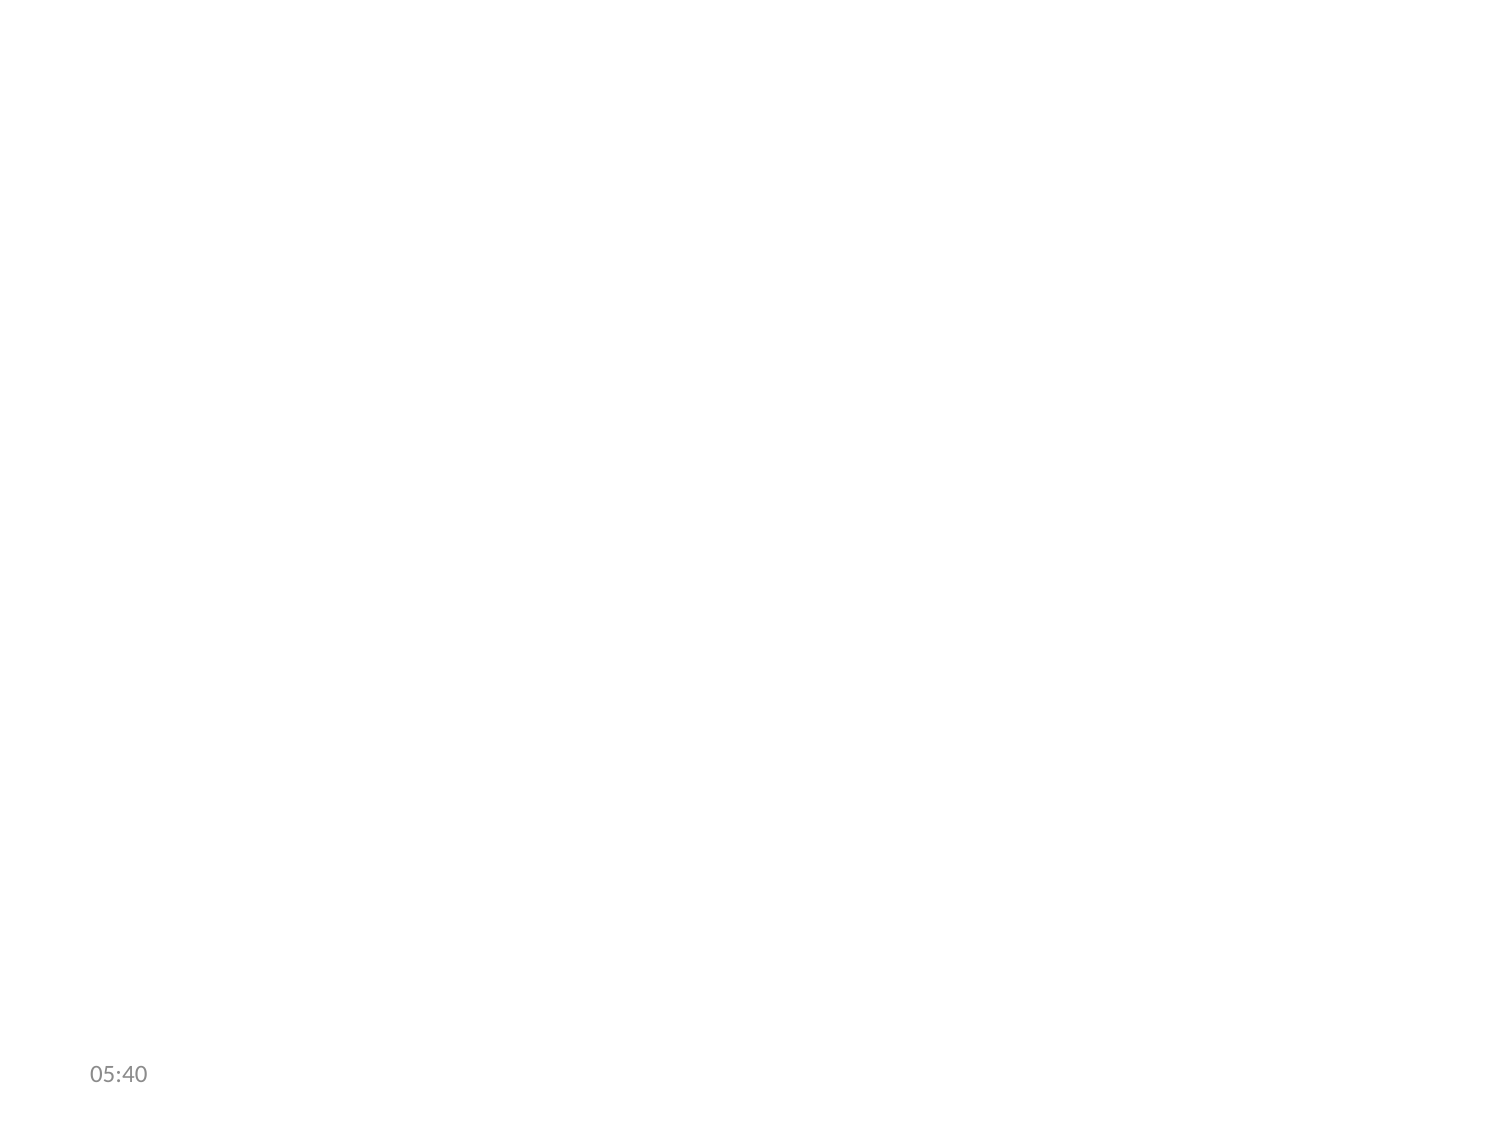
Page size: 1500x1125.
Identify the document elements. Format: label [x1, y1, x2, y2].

slide_number [75, 1042, 425, 1103]
